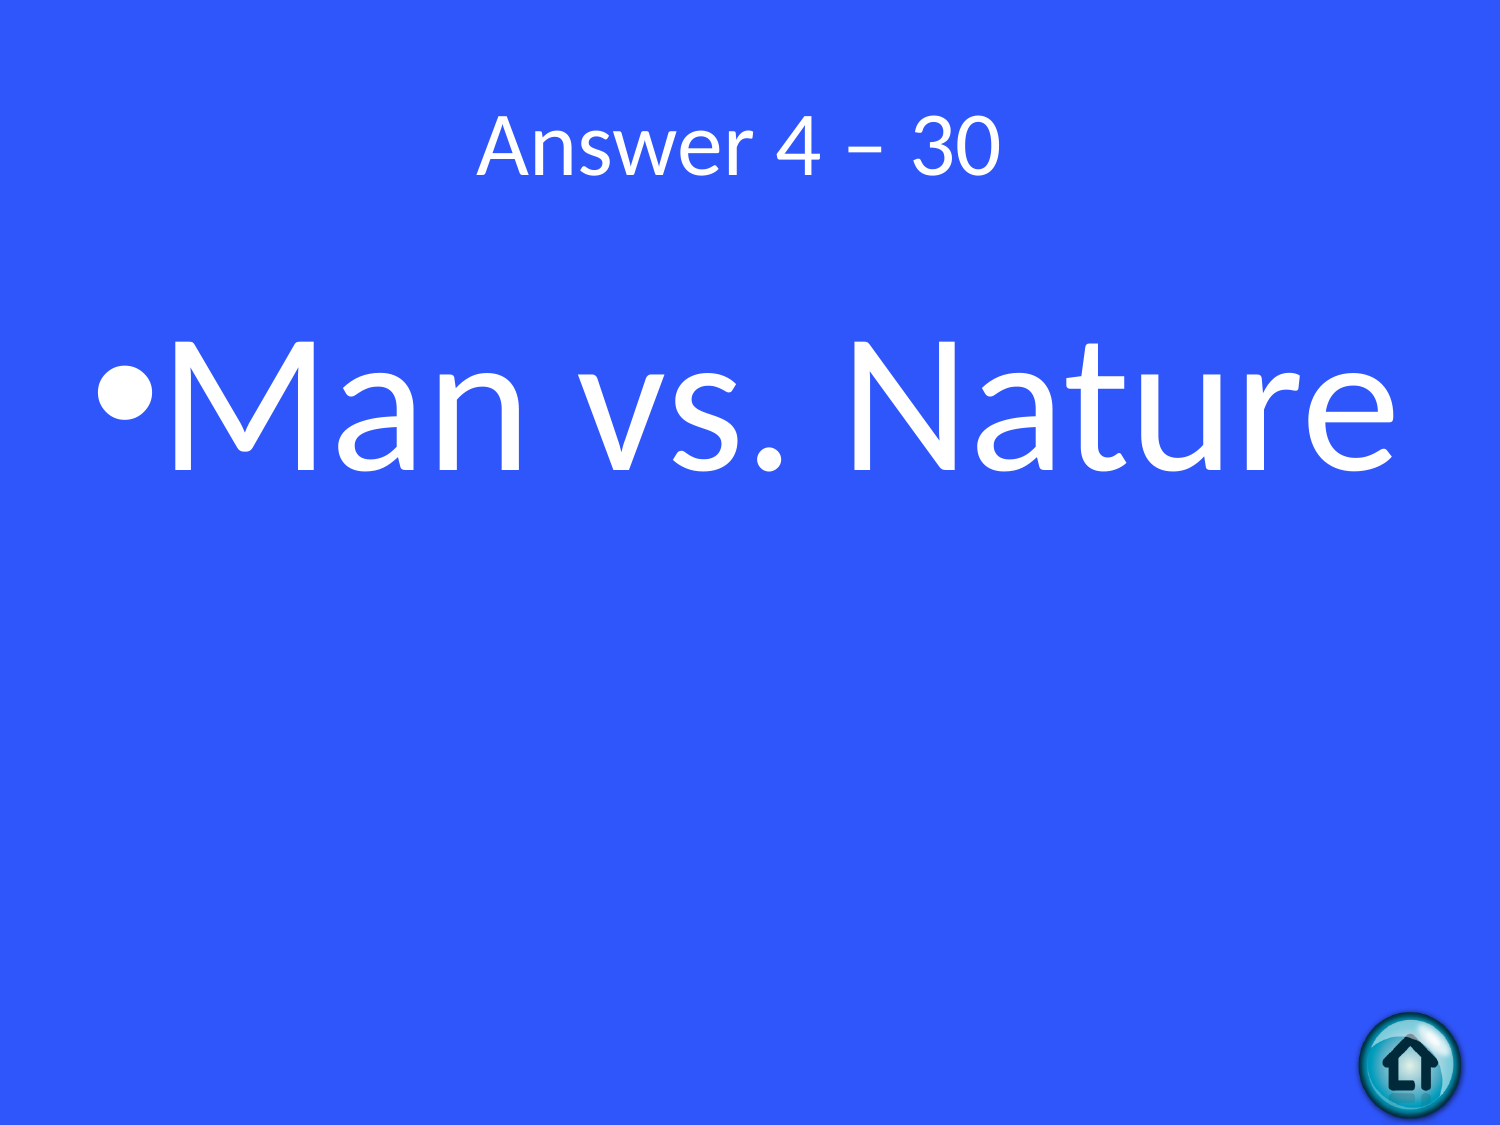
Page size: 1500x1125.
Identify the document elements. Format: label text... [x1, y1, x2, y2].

title Answer 4 – 30 [75, 45, 1425, 233]
picture [1349, 1006, 1469, 1125]
list Man vs. Nature [75, 262, 1425, 1005]
